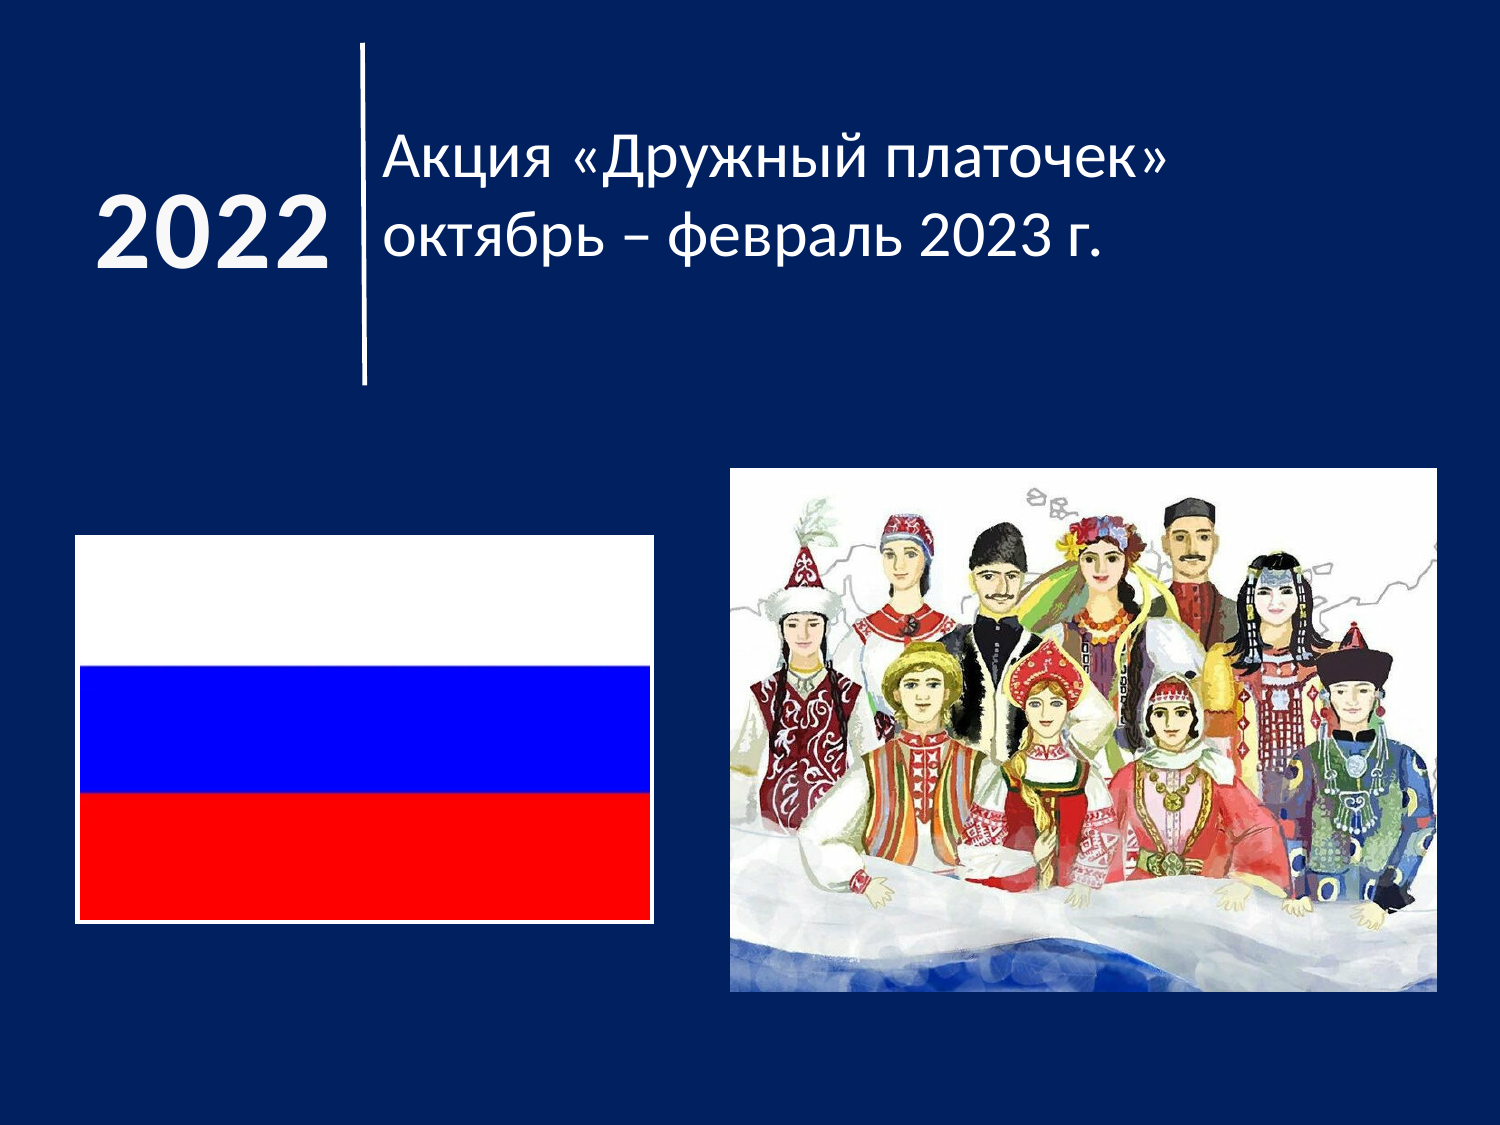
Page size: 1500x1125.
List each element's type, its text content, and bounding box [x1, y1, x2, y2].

title Акция «Дружный платочек» октябрь – февраль 2023 г. [370, 101, 1483, 279]
picture [730, 467, 1437, 992]
text_box 2022 [79, 148, 347, 299]
picture [79, 539, 650, 920]
